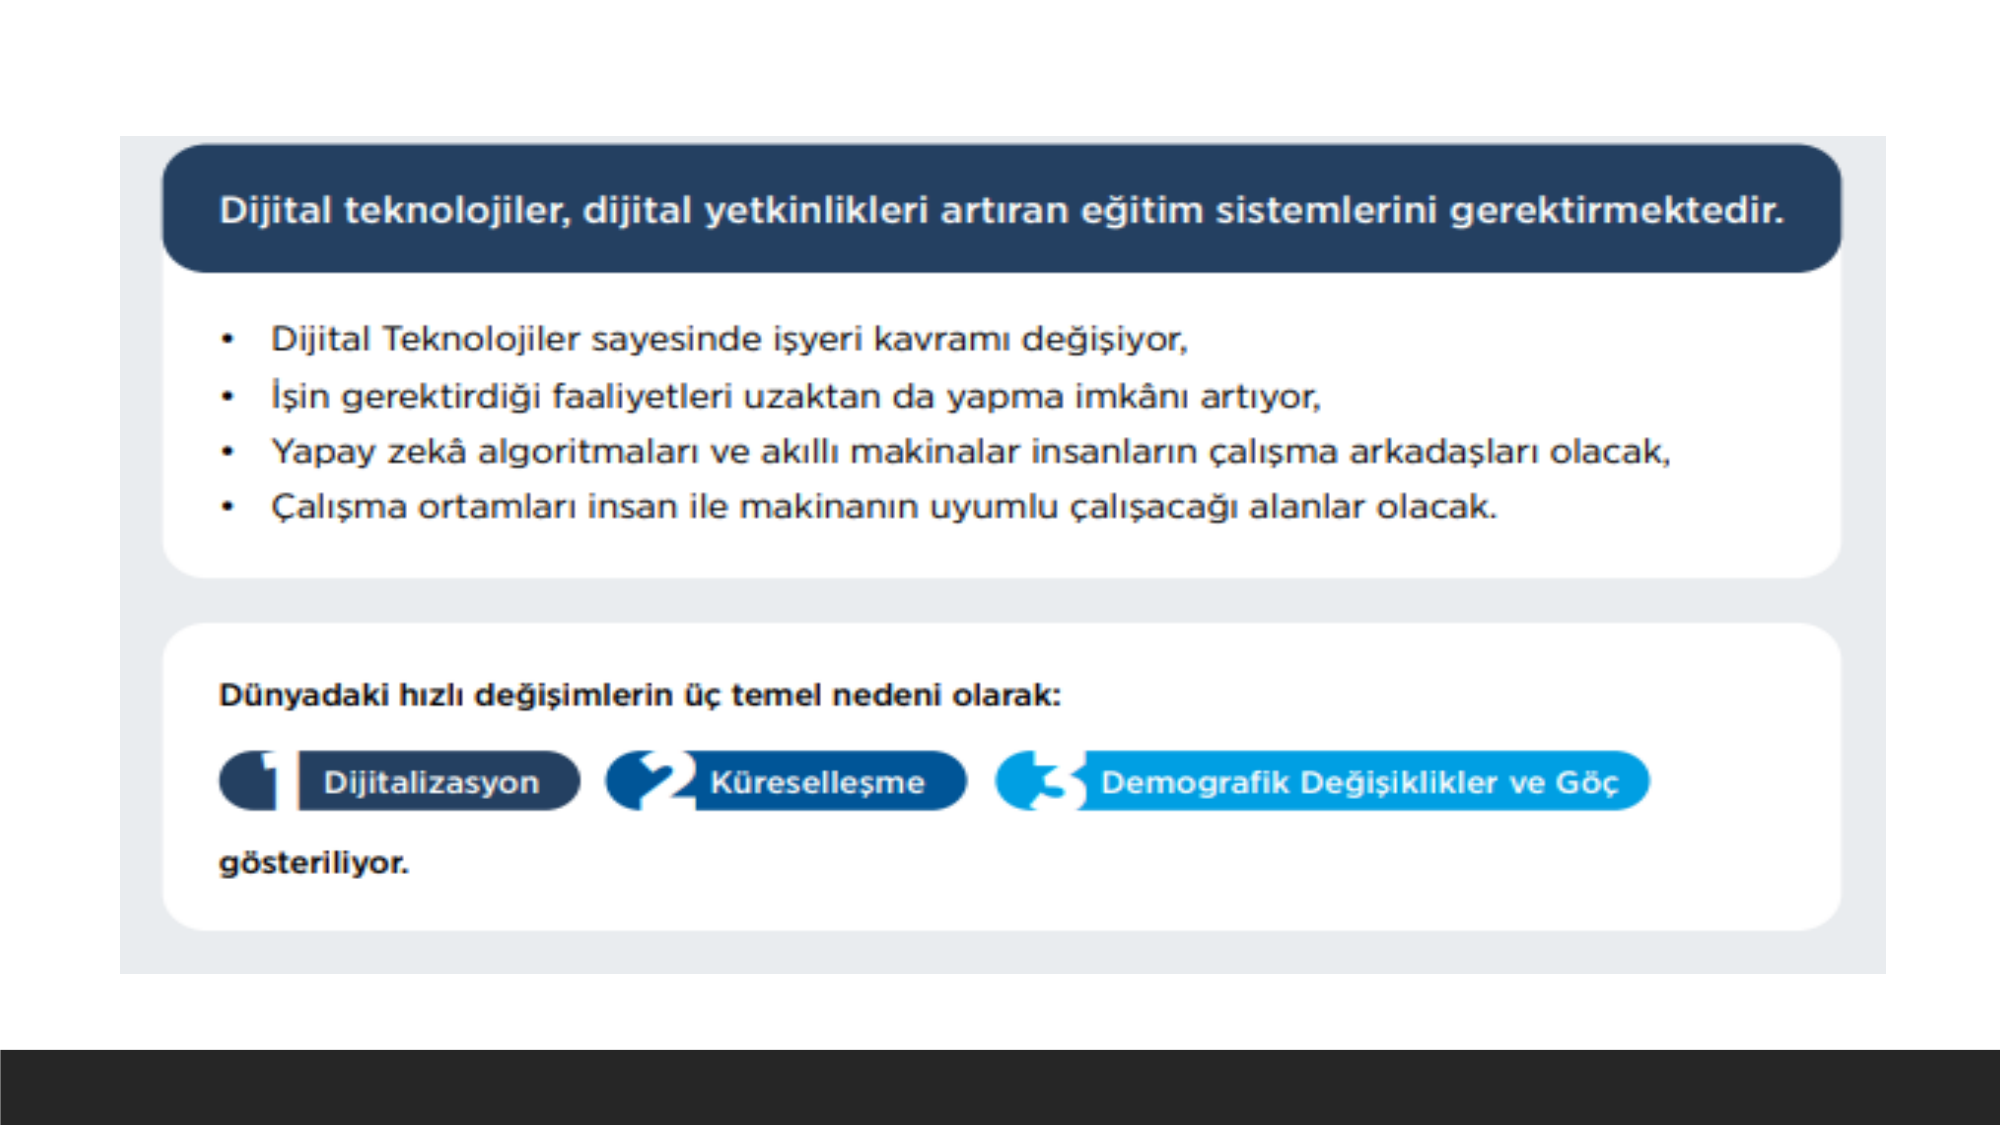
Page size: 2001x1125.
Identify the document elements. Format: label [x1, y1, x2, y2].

list [119, 135, 1886, 975]
